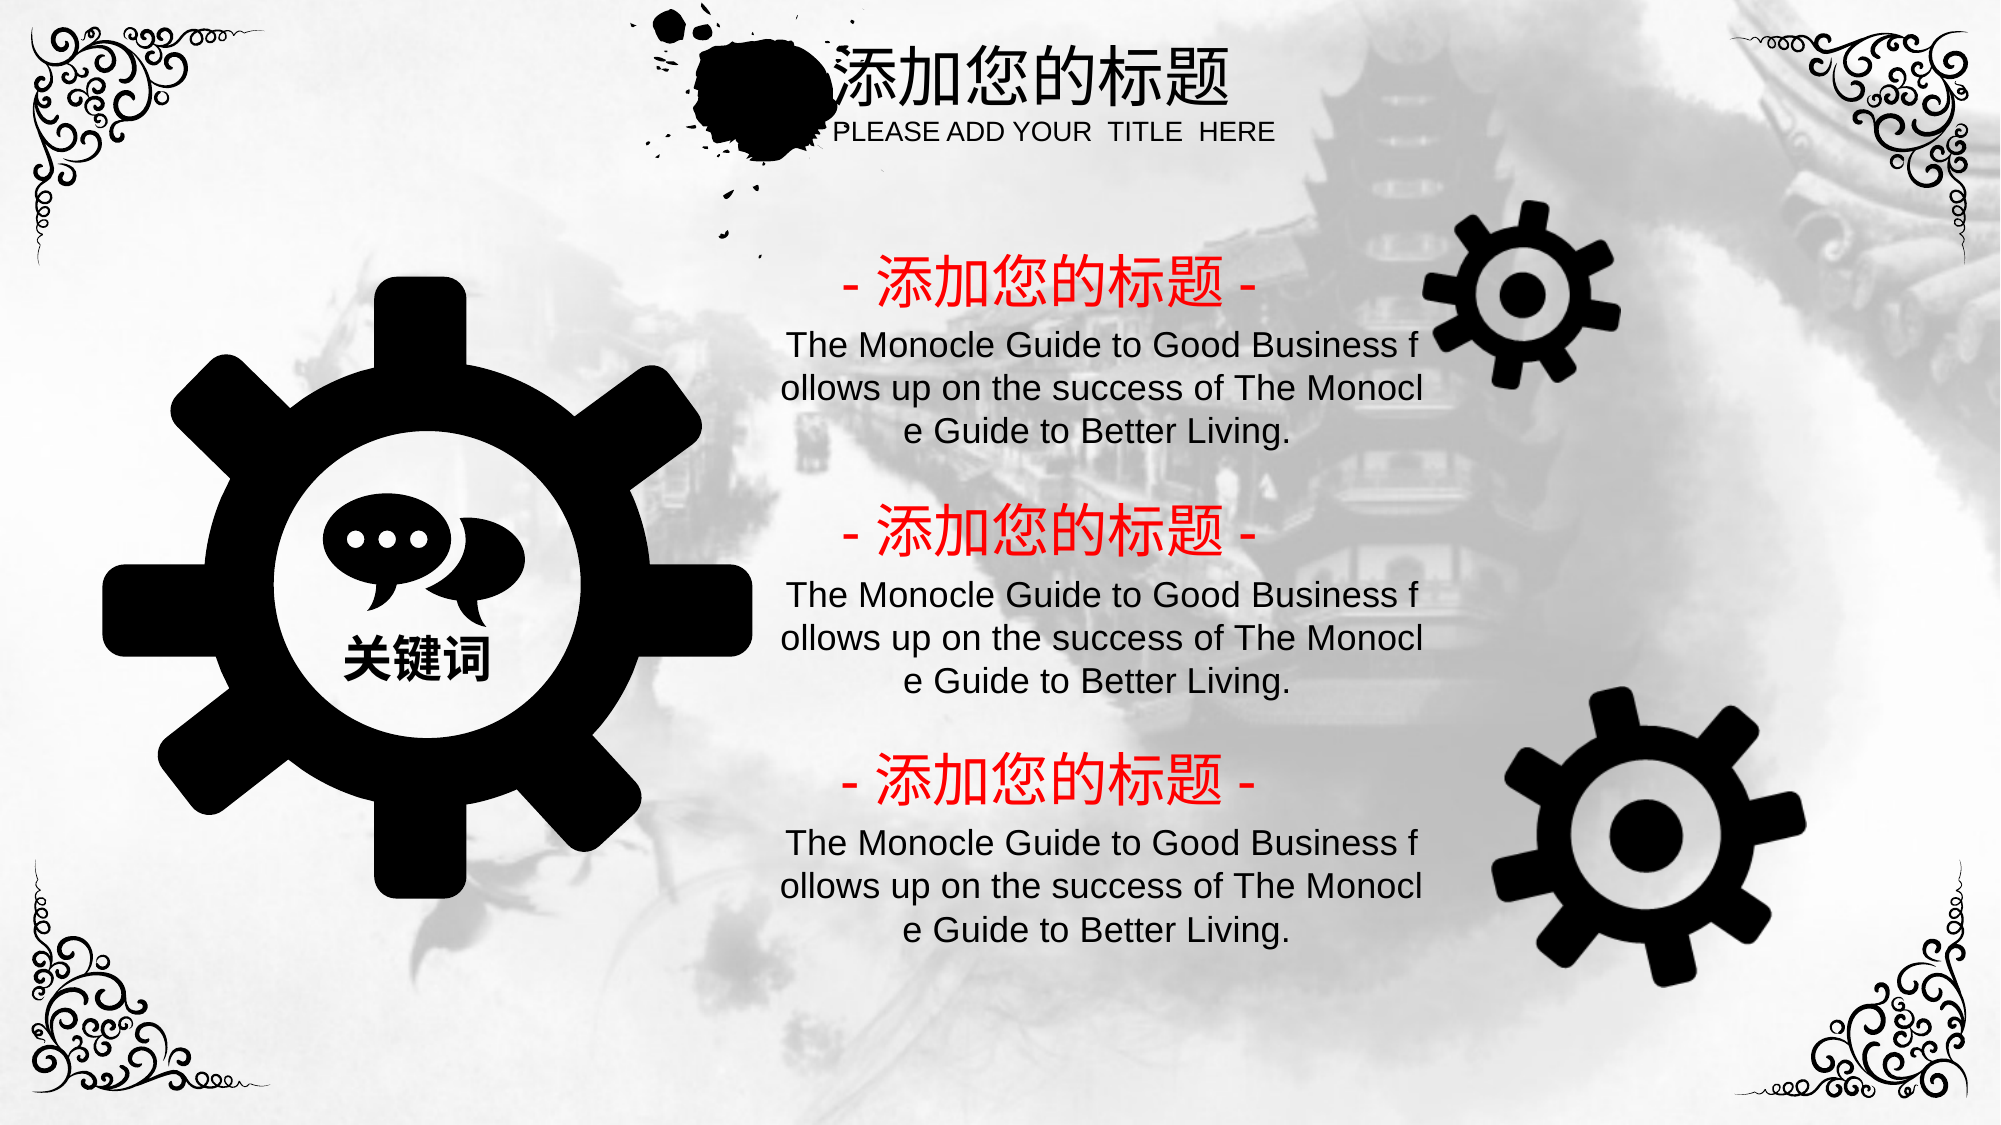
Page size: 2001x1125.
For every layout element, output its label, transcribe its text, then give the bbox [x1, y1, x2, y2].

text_box [322, 493, 452, 611]
text_box [102, 276, 753, 899]
text_box 关键词 [327, 620, 508, 695]
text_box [764, 237, 1442, 461]
text_box [425, 517, 525, 620]
picture [0, 0, 2001, 1125]
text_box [764, 486, 1442, 711]
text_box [628, 0, 1489, 260]
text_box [763, 735, 1441, 959]
